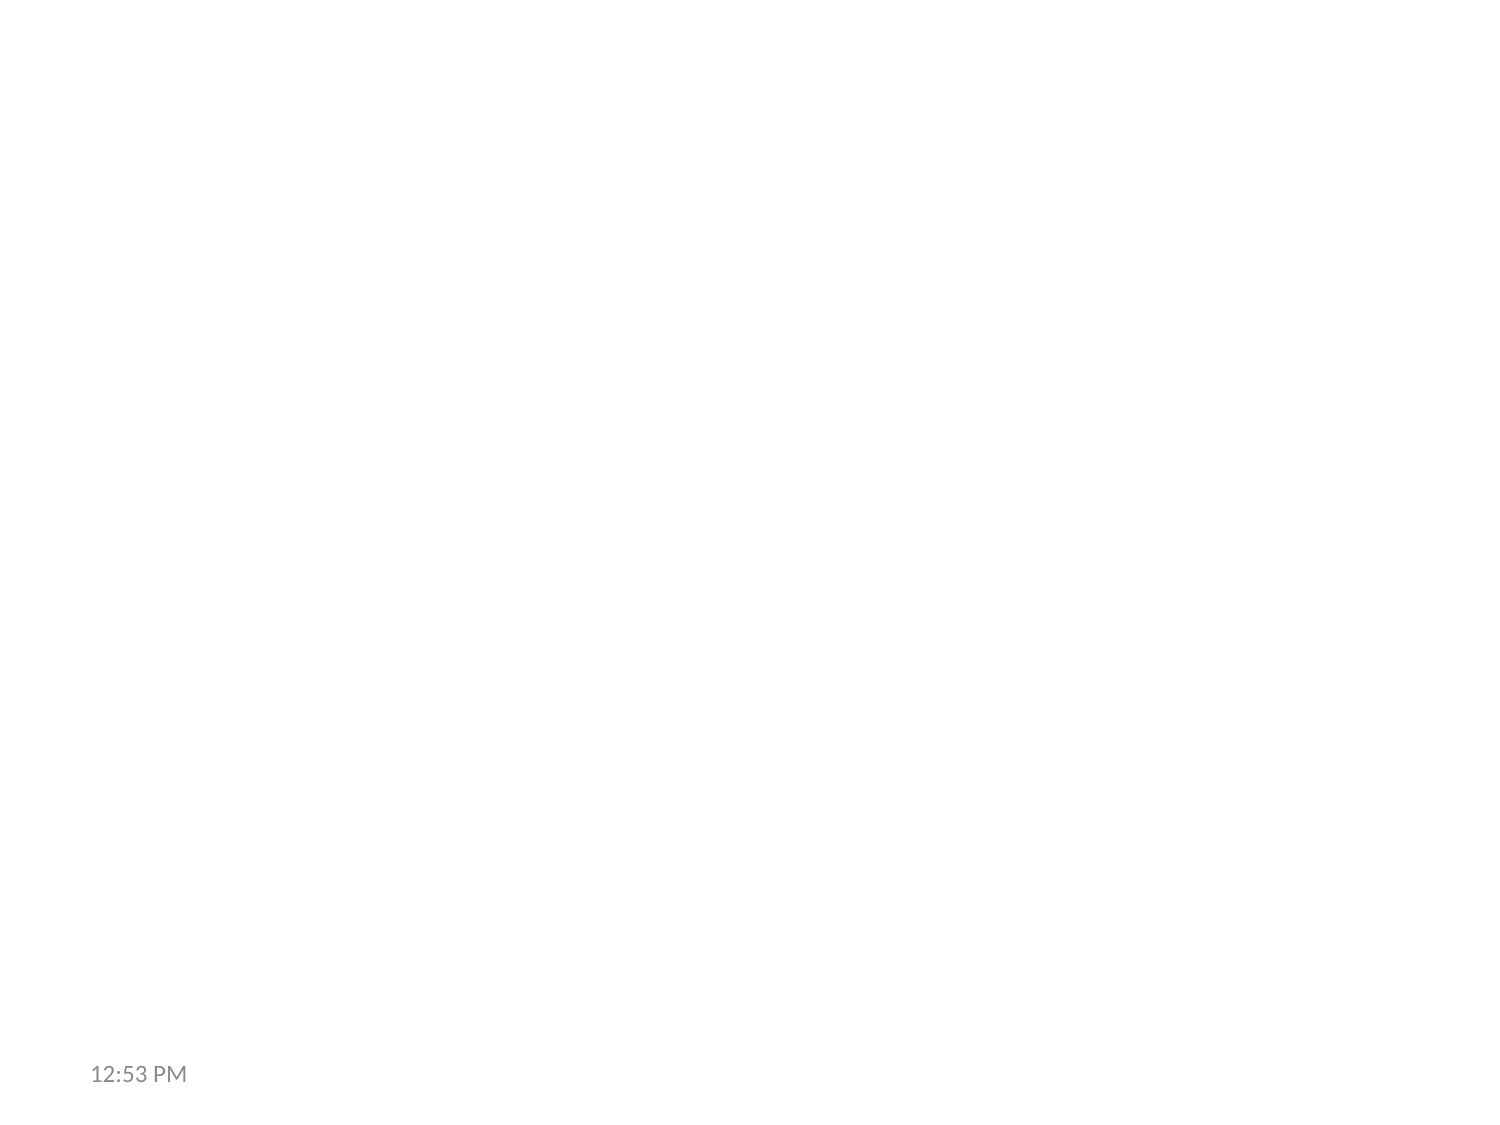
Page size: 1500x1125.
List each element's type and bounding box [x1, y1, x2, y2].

slide_number [75, 1042, 425, 1103]
